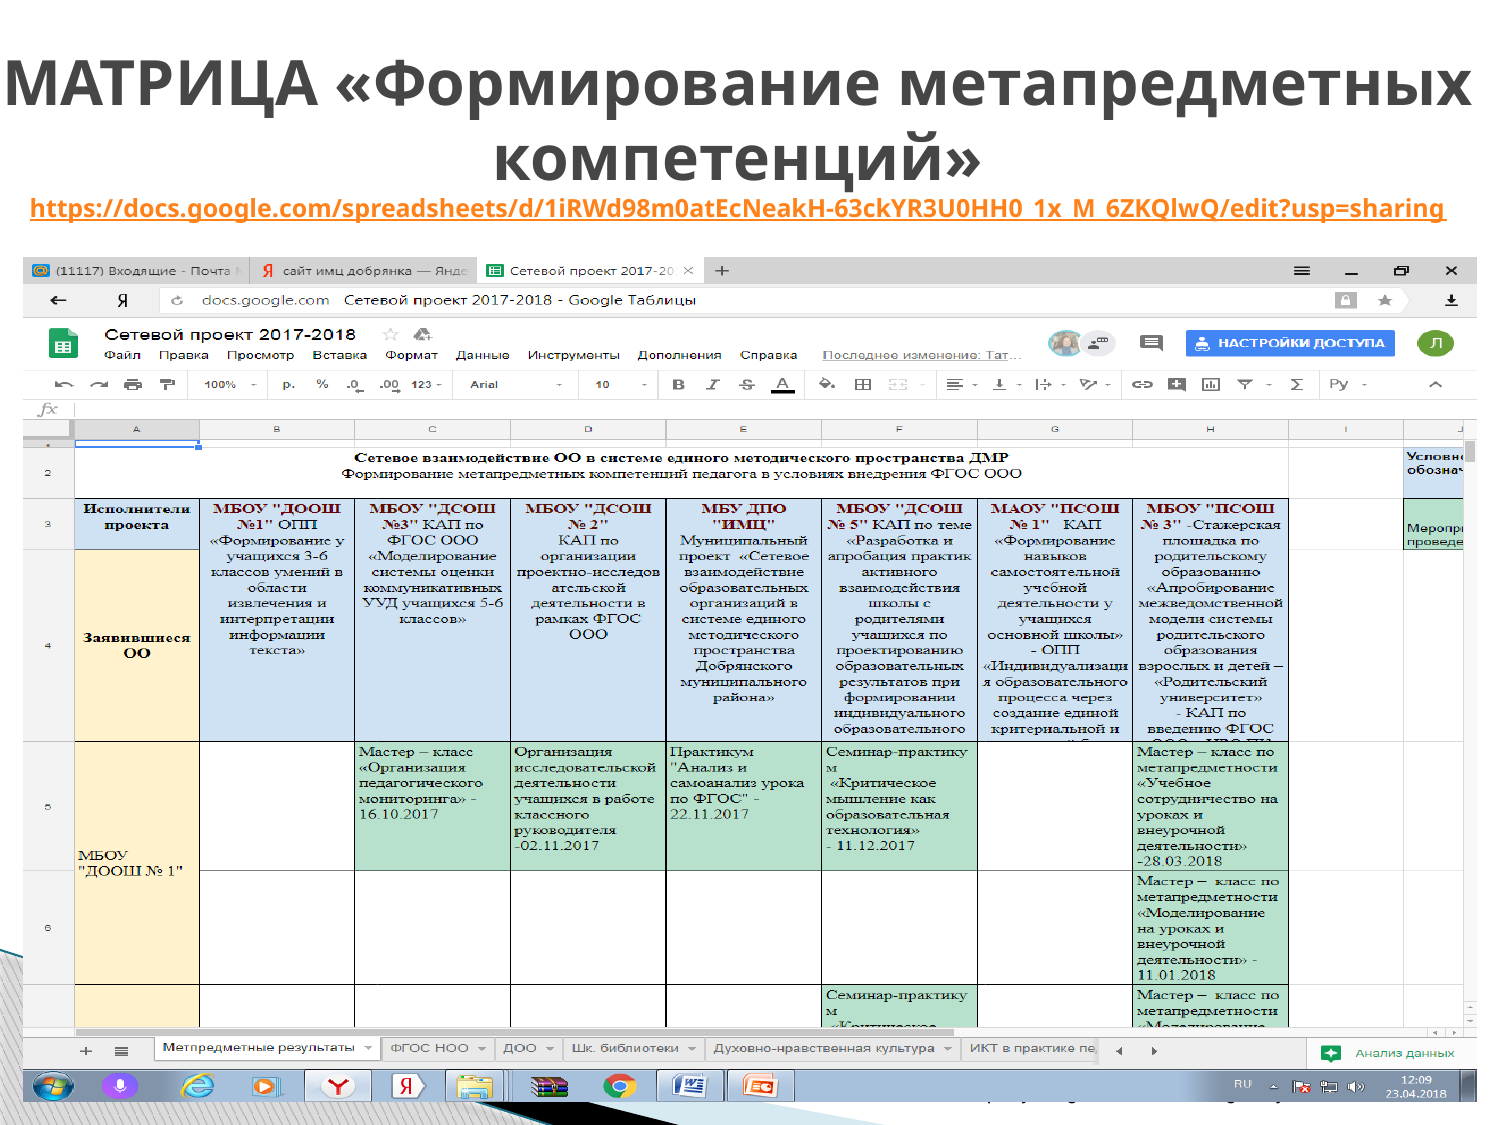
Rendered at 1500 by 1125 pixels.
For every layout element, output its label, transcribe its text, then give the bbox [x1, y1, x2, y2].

title МАТРИЦА «Формирование метапредметных компетенций» https://docs.google.com/spreadsheets/d/1iRWd98m0atEcNeakH-63ckYR3U0HH0_1x_M_6ZKQlwQ/edit?usp=sharing [0, 35, 1500, 235]
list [23, 257, 1477, 1102]
